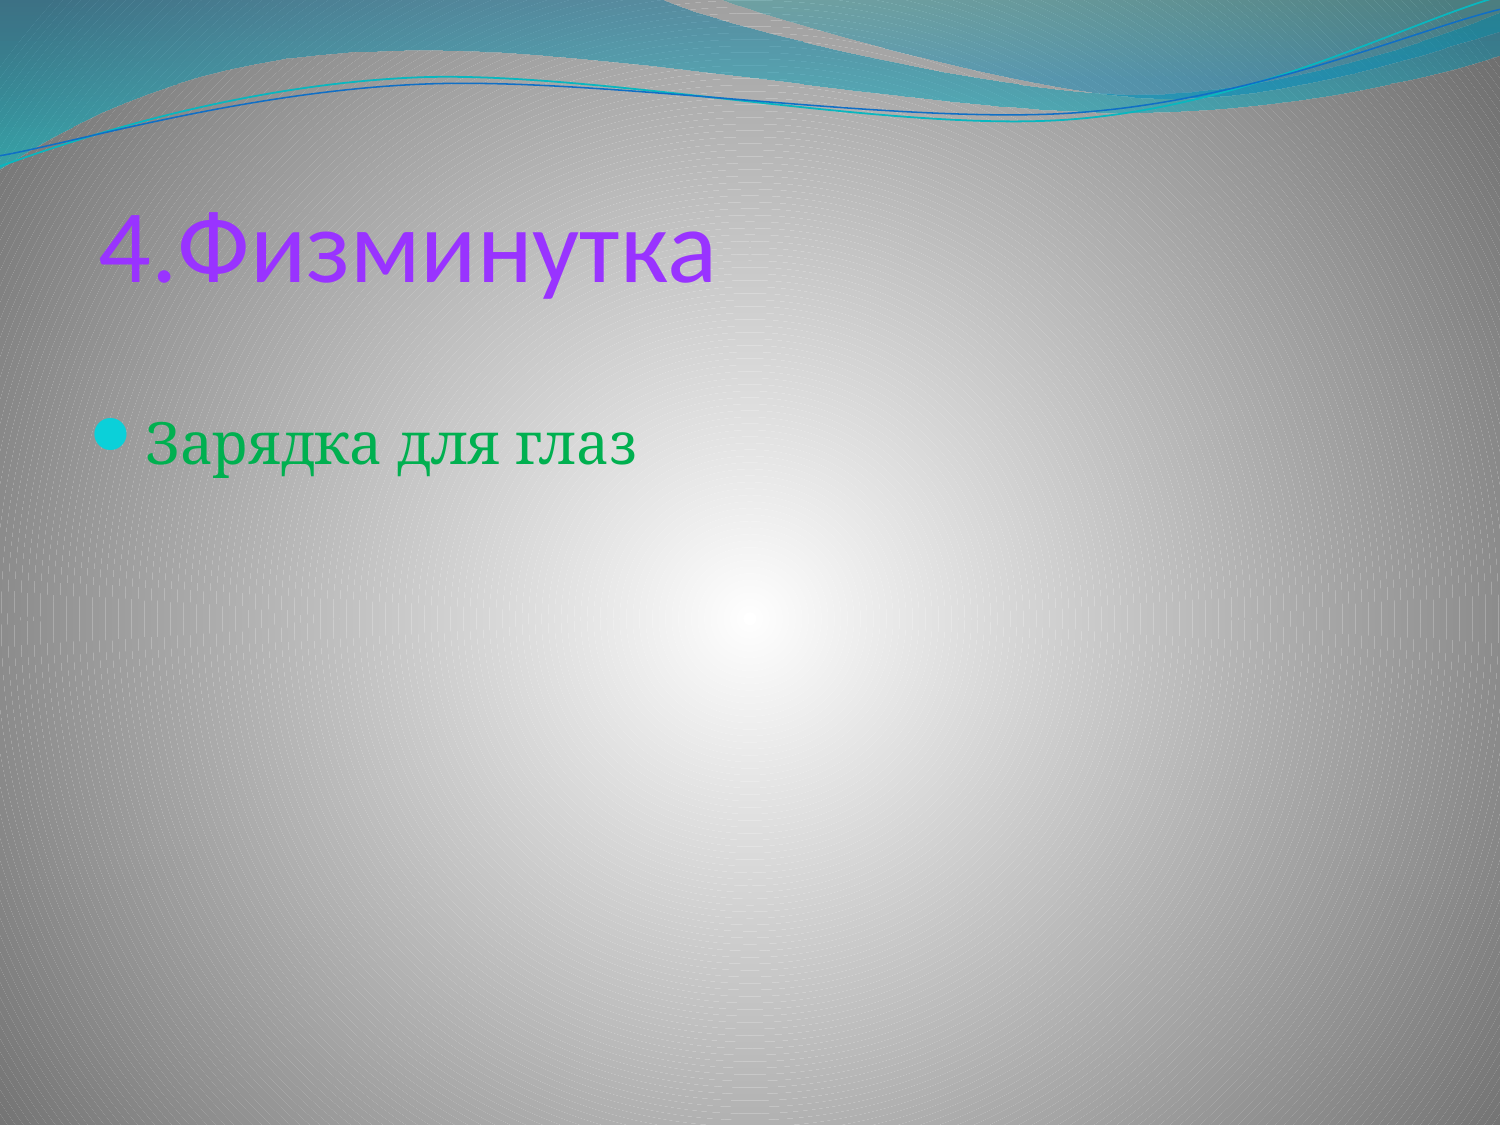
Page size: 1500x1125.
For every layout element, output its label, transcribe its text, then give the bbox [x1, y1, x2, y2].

list Зарядка для глаз [75, 317, 1425, 1038]
title 4.Физминутка [75, 115, 1425, 303]
